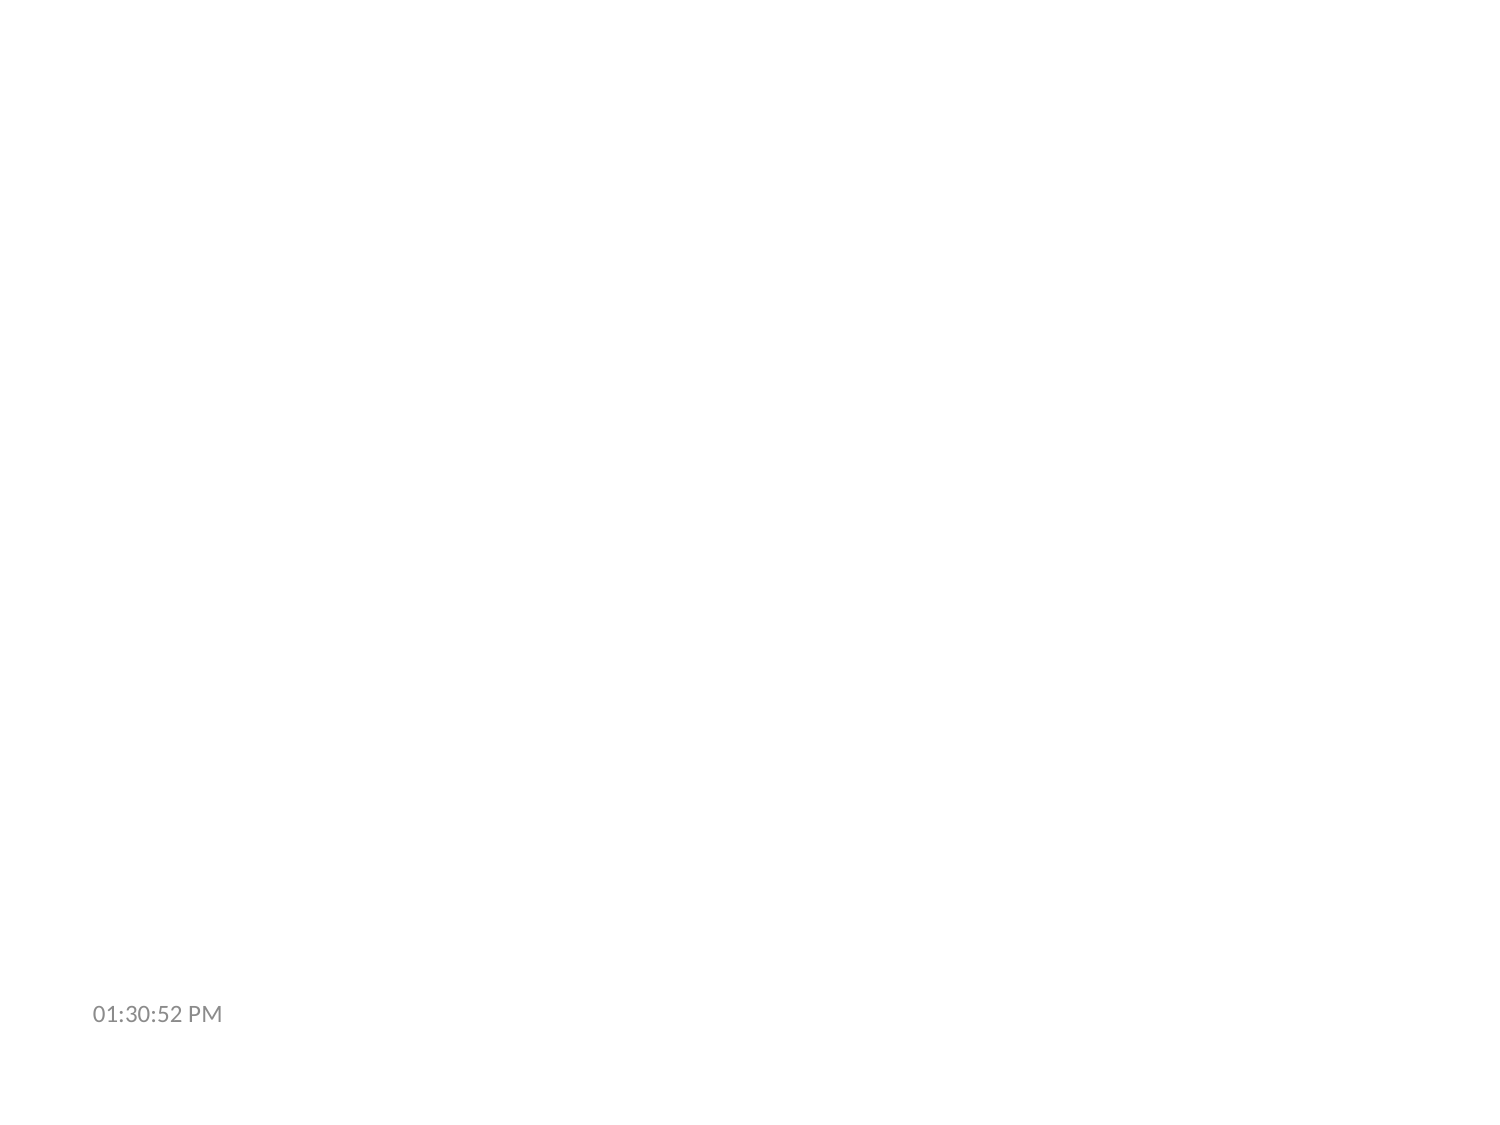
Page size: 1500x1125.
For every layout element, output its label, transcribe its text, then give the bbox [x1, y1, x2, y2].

text_box 3:35:09 PM [77, 982, 428, 1043]
